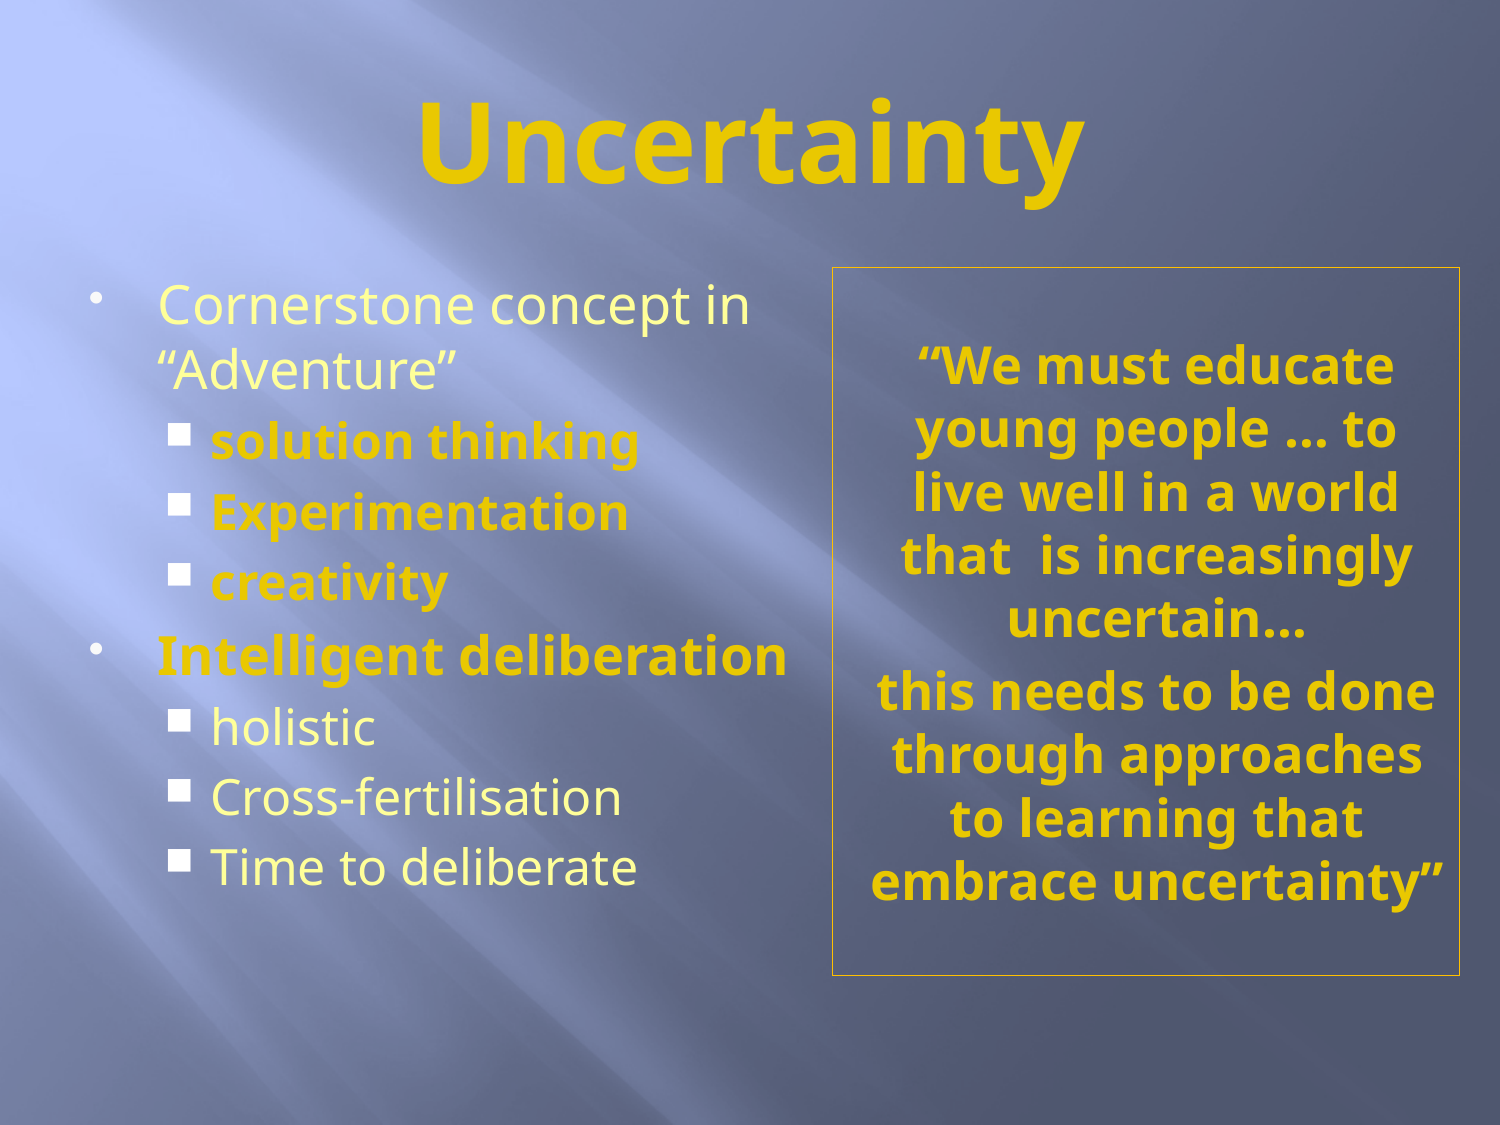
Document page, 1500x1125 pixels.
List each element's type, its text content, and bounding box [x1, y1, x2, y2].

title Uncertainty [75, 45, 1425, 233]
list “We must educate young people … to live well in a world that is increasingly uncertain… this needs to be done through approaches to learning that embrace uncertainty” [832, 267, 1460, 976]
list Cornerstone concept in “Adventure” solution thinking Experimentation creativity Intelligent deliberation holistic Cross-fertilisation Time to deliberate [53, 262, 821, 1005]
